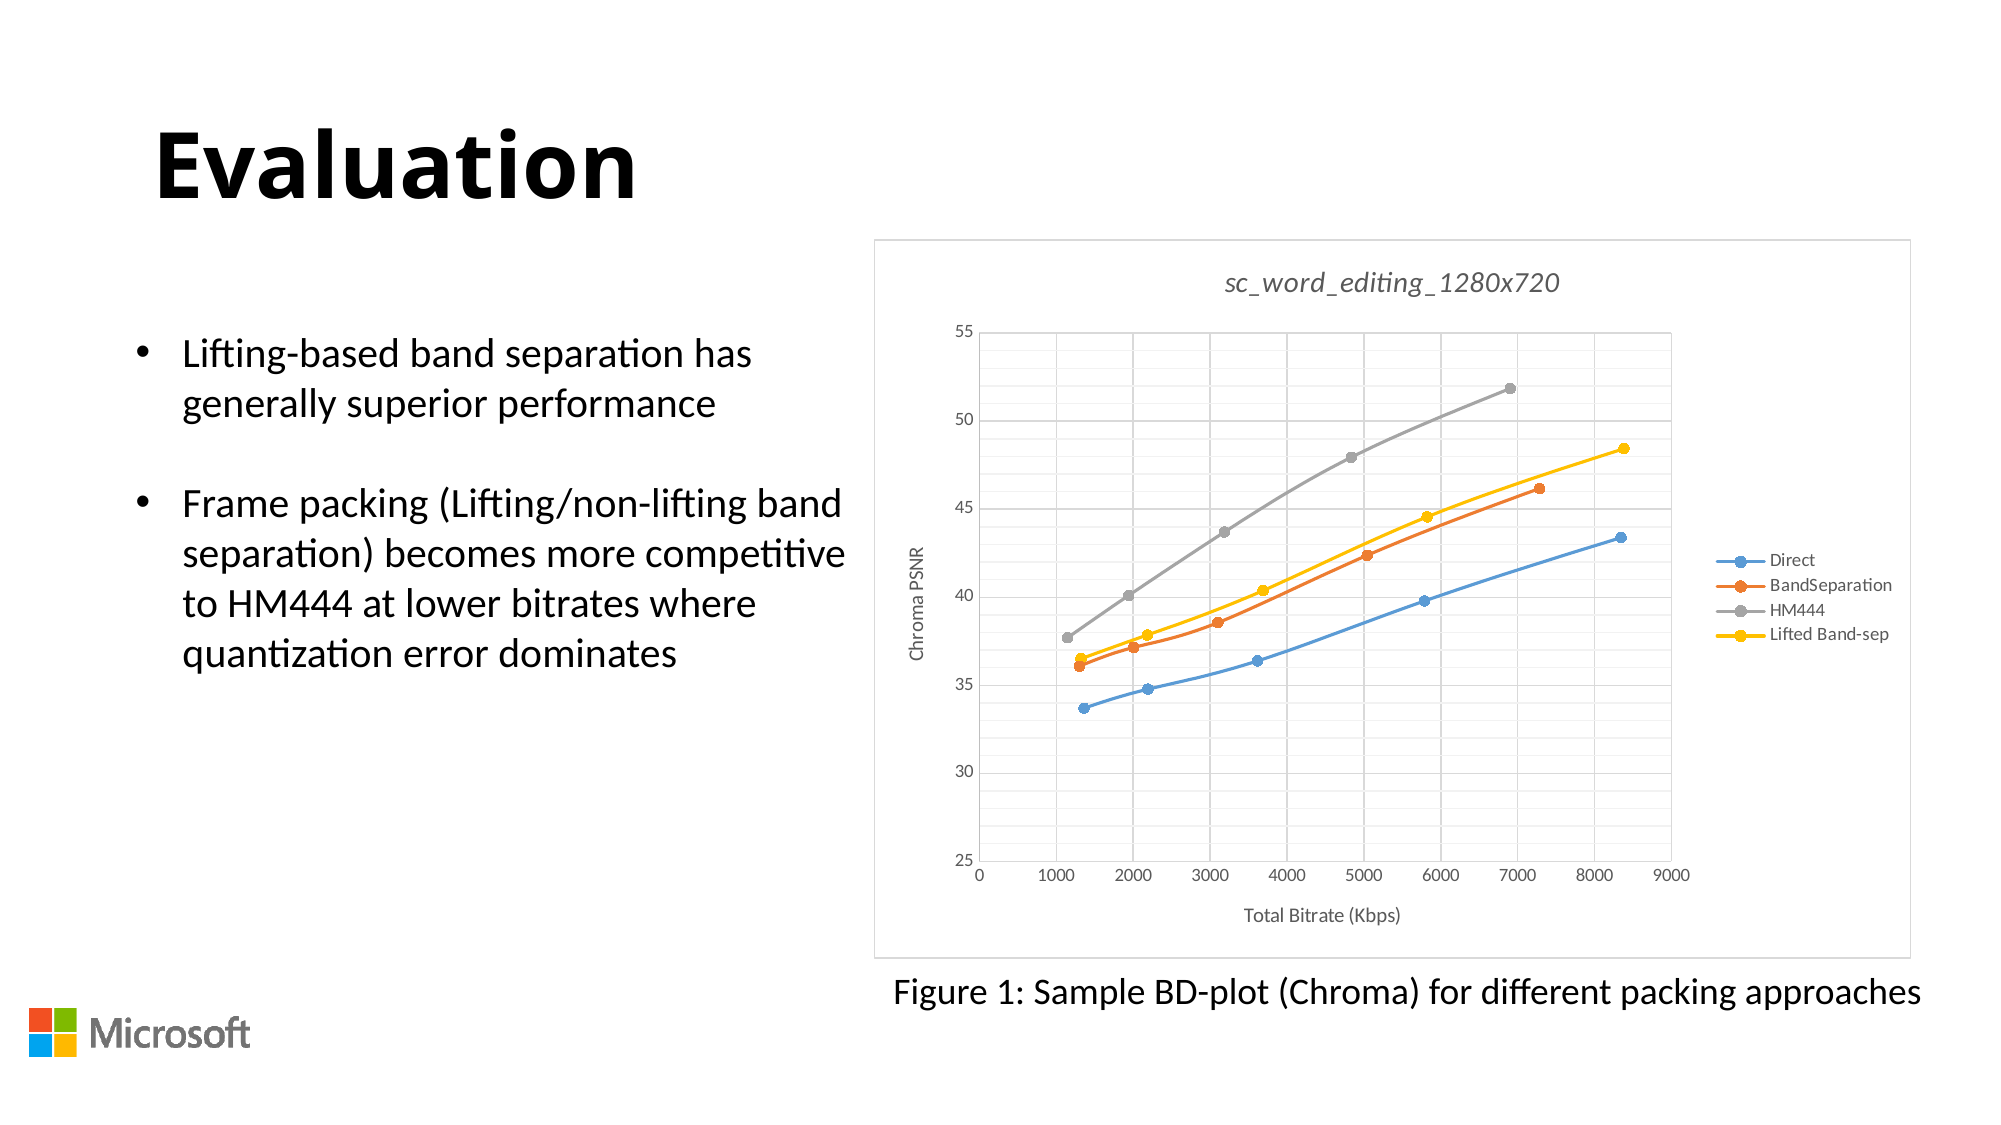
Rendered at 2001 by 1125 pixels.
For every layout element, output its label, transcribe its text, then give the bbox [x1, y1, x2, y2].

text_box Lifting-based band separation has generally superior performance Frame packing (Lifting/non-lifting band separation) becomes more competitive to HM444 at lower bitrates where quantization error dominates [120, 268, 872, 834]
chart [873, 239, 1912, 959]
picture [29, 1008, 250, 1057]
text_box Figure 1: Sample BD-plot (Chroma) for different packing approaches [878, 959, 1938, 1020]
title Evaluation [137, 59, 1863, 278]
